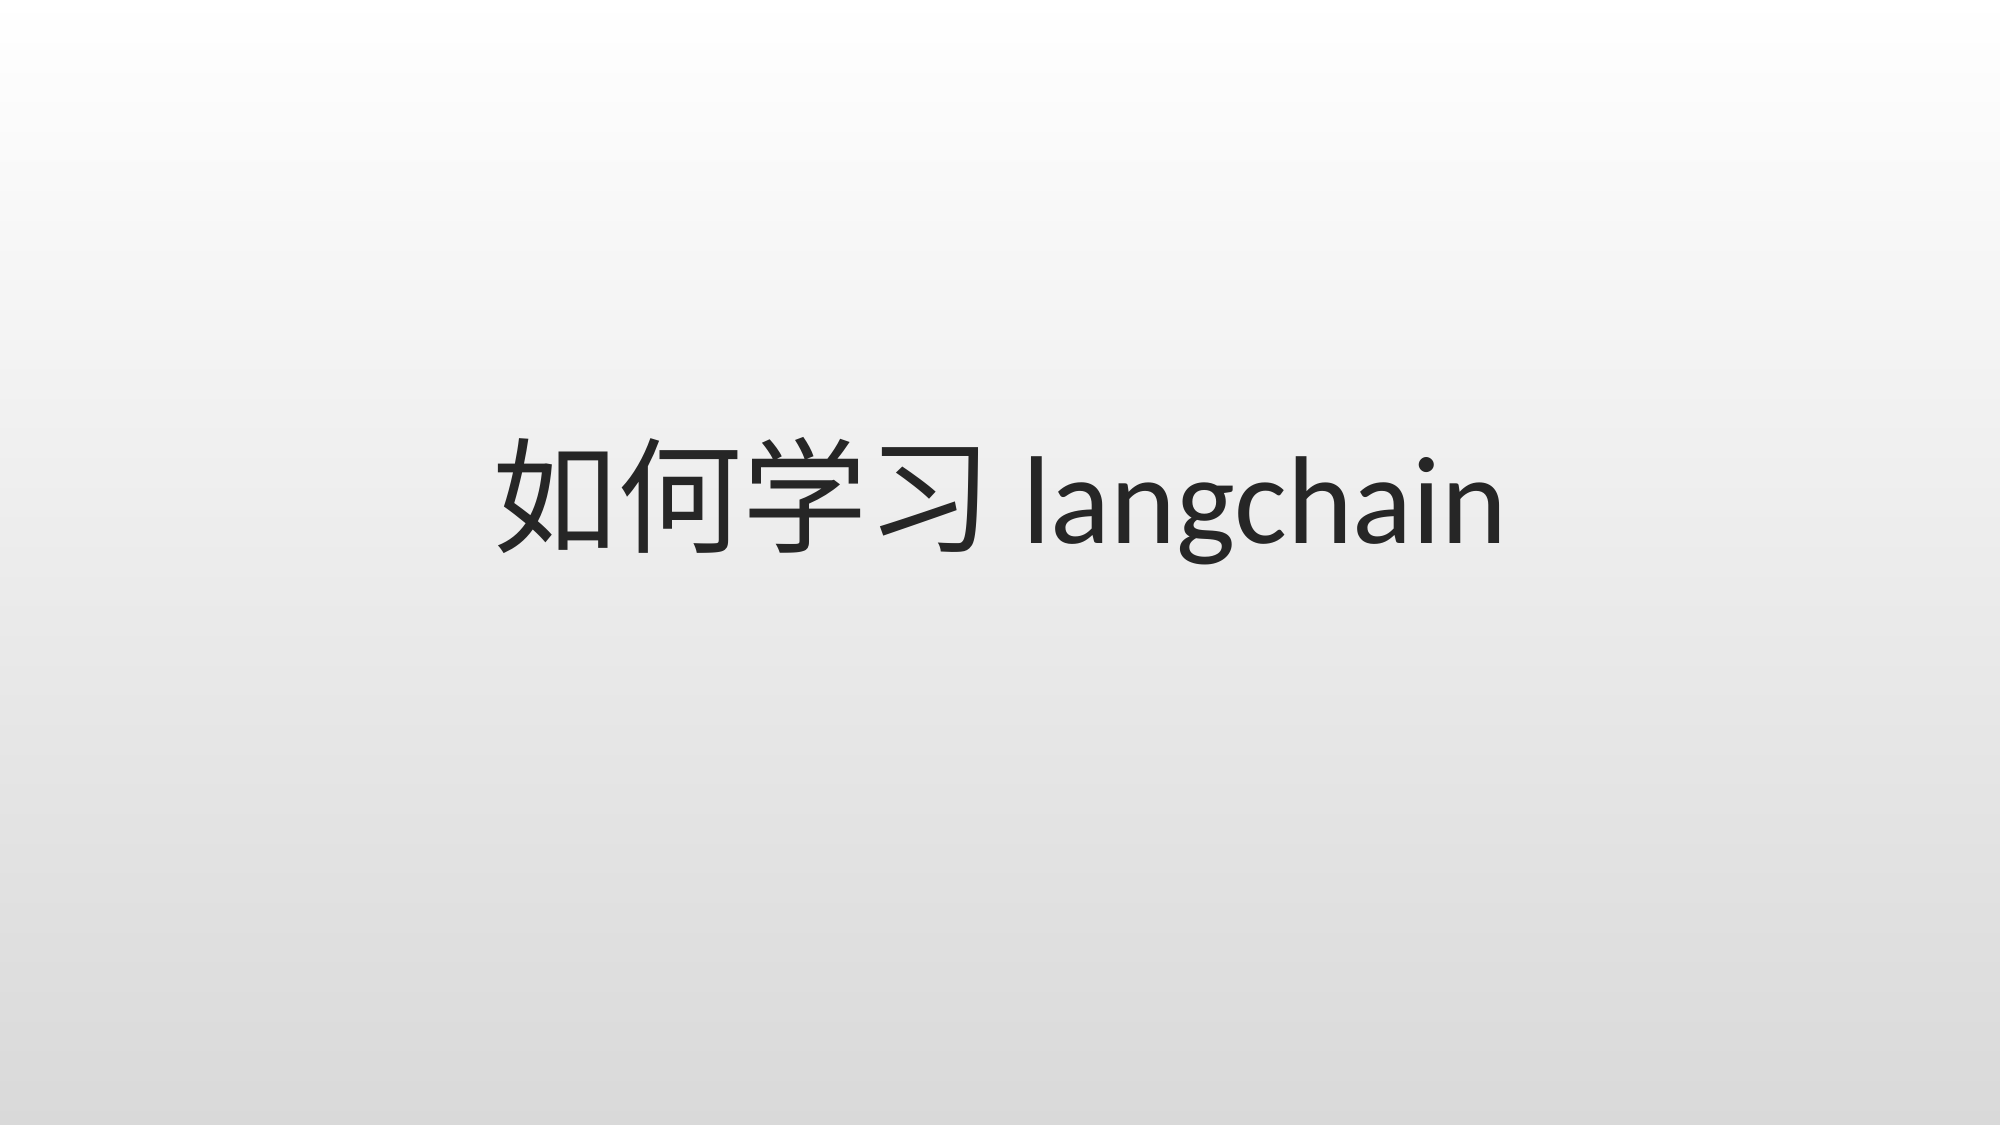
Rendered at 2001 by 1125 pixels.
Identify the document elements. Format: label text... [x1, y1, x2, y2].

title 如何学习langchain [249, 217, 1750, 576]
